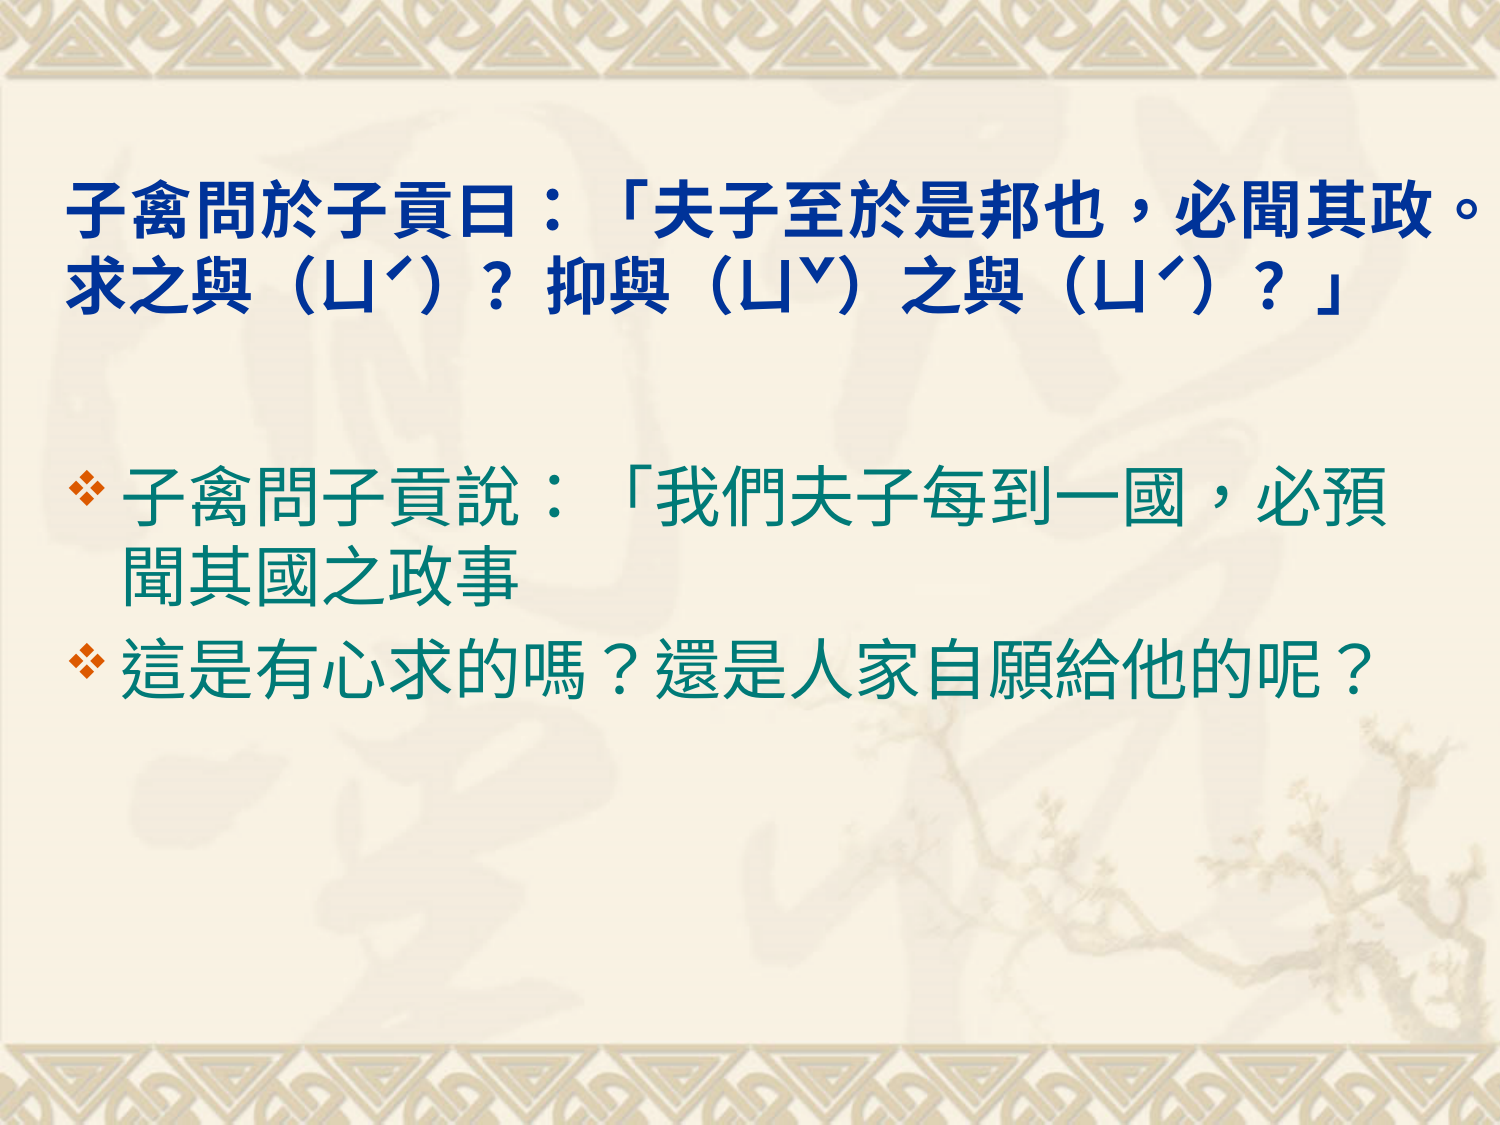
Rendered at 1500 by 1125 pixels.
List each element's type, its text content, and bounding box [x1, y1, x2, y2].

picture [0, 0, 1500, 1125]
title 子禽問於子貢曰：「夫子至於是邦也，必聞其政。求之與（ㄩˊ）？抑與（ㄩˇ）之與（ㄩˊ）？」 [49, 152, 1451, 341]
list 子禽問子貢說：「我們夫子每到一國，必預聞其國之政事 這是有心求的嗎？還是人家自願給他的呢？ [49, 447, 1451, 1001]
